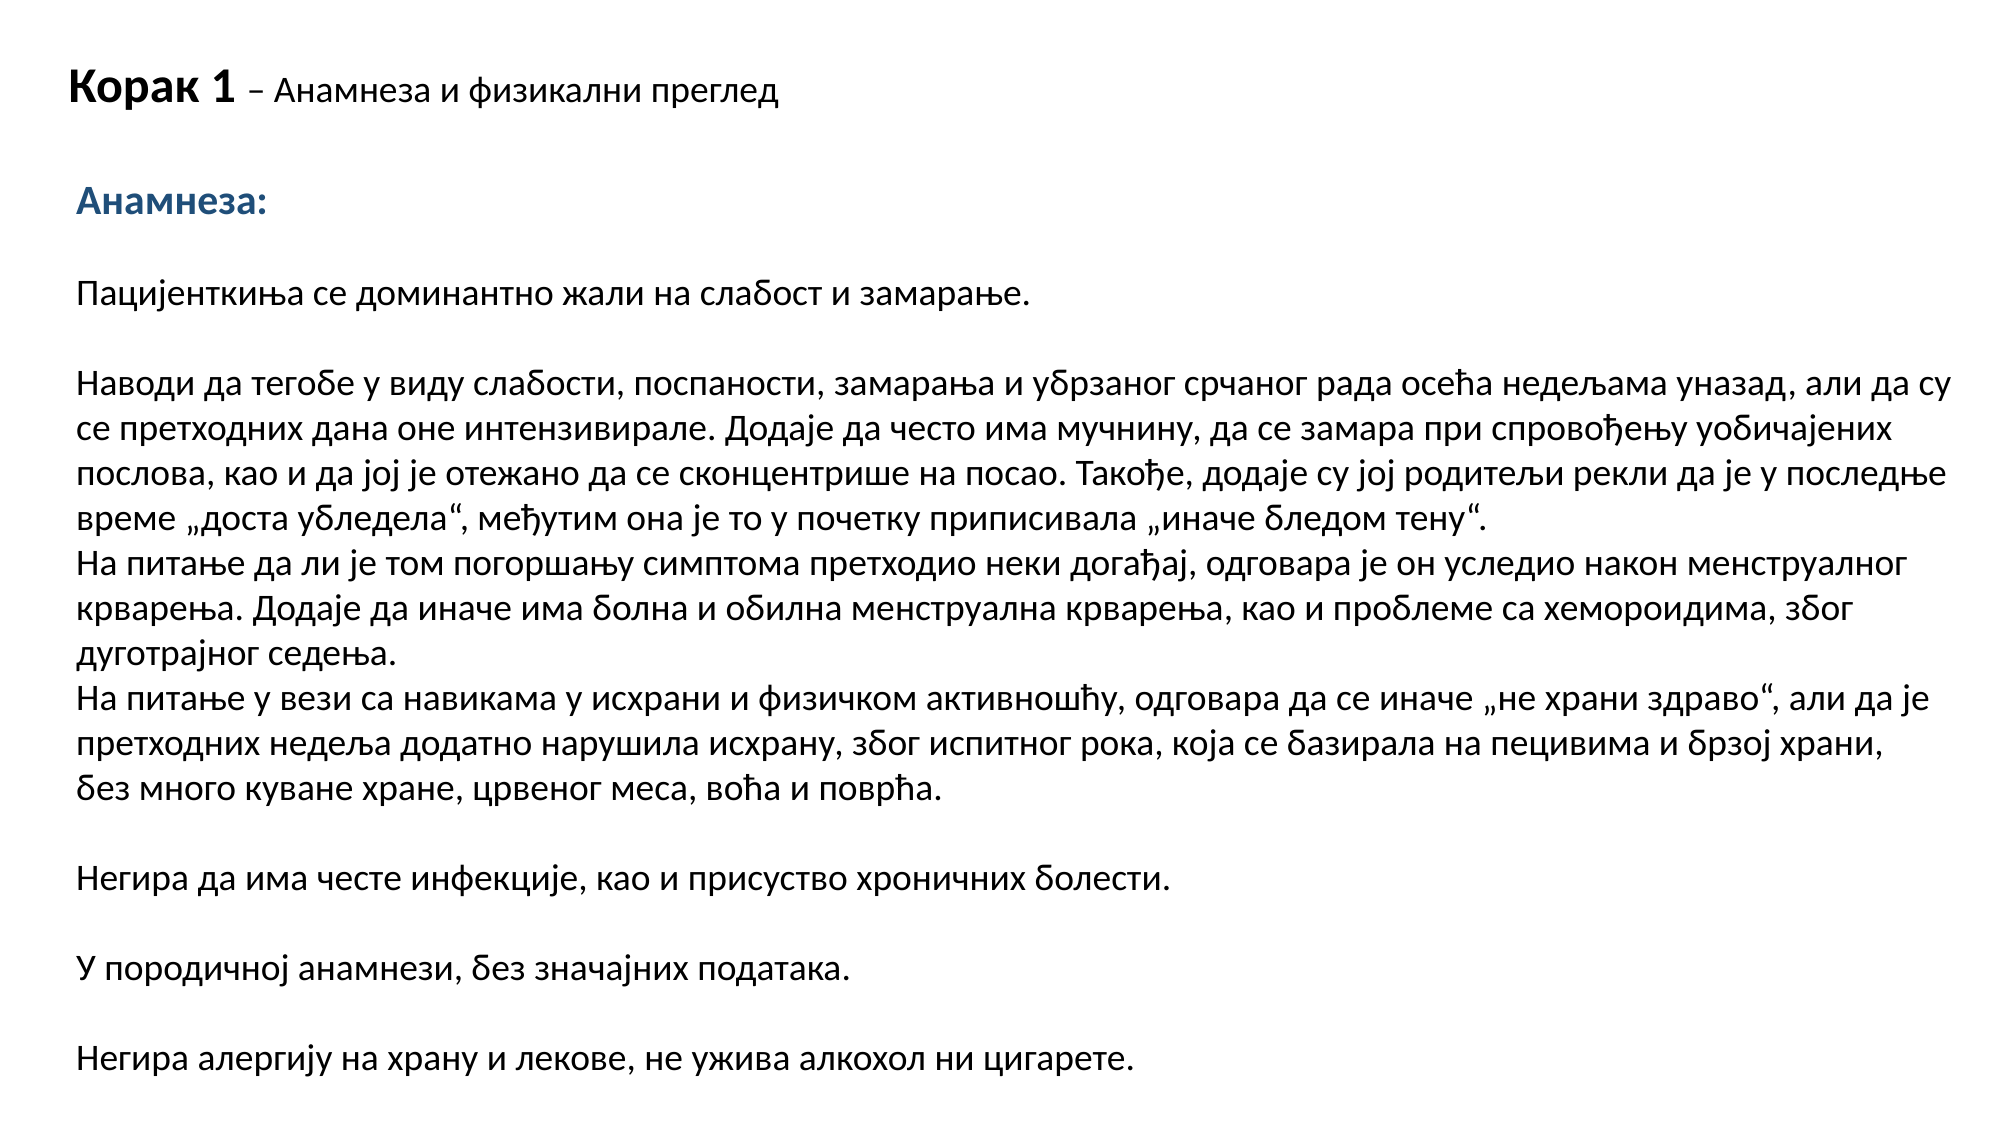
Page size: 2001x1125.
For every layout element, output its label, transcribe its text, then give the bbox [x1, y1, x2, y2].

text_box Корак 1 – Анамнеза и физикални преглед [53, 45, 795, 121]
text_box Анамнеза: Пацијенткиња се доминантно жали на слабост и замарање. Наводи да тегобе у виду слабости, поспаности, замарања и убрзаног срчаног рада осећа недељама уназад, али да су се претходних дана оне интензивирале. Додаје да често има мучнину, да се замара при спровођењу уобичајених послова, као и да јој је отежано да се сконцентрише на посао. Такође, додаје су јој родитељи рекли да је у последње време „доста убледела“, међутим она је то у почетку приписивала „иначе бледом тену“. На питање да ли је том погоршању симптома претходио неки догађај, одговара је он уследио након менструалног крварења. Додаје да иначе има болна и обилна менструална крварења, као и проблеме са хемороидима, због дуготрајног седења. На питање у вези са навикама у исхрани и физичком активношћу, одговара да се иначе „не храни здраво“, али да је претходних недеља додатно нарушила исхрану, због испитног рока, која се базирала на пецивима и брзој храни, без много куване хране, црвеног меса, воћа и поврћа. Негира да има честе инфекције, као и присуство хроничних болести. У породичној анамнези, без значајних података. Негира алергију на храну и лекове, не ужива алкохол ни цигарете. [61, 165, 1969, 1125]
